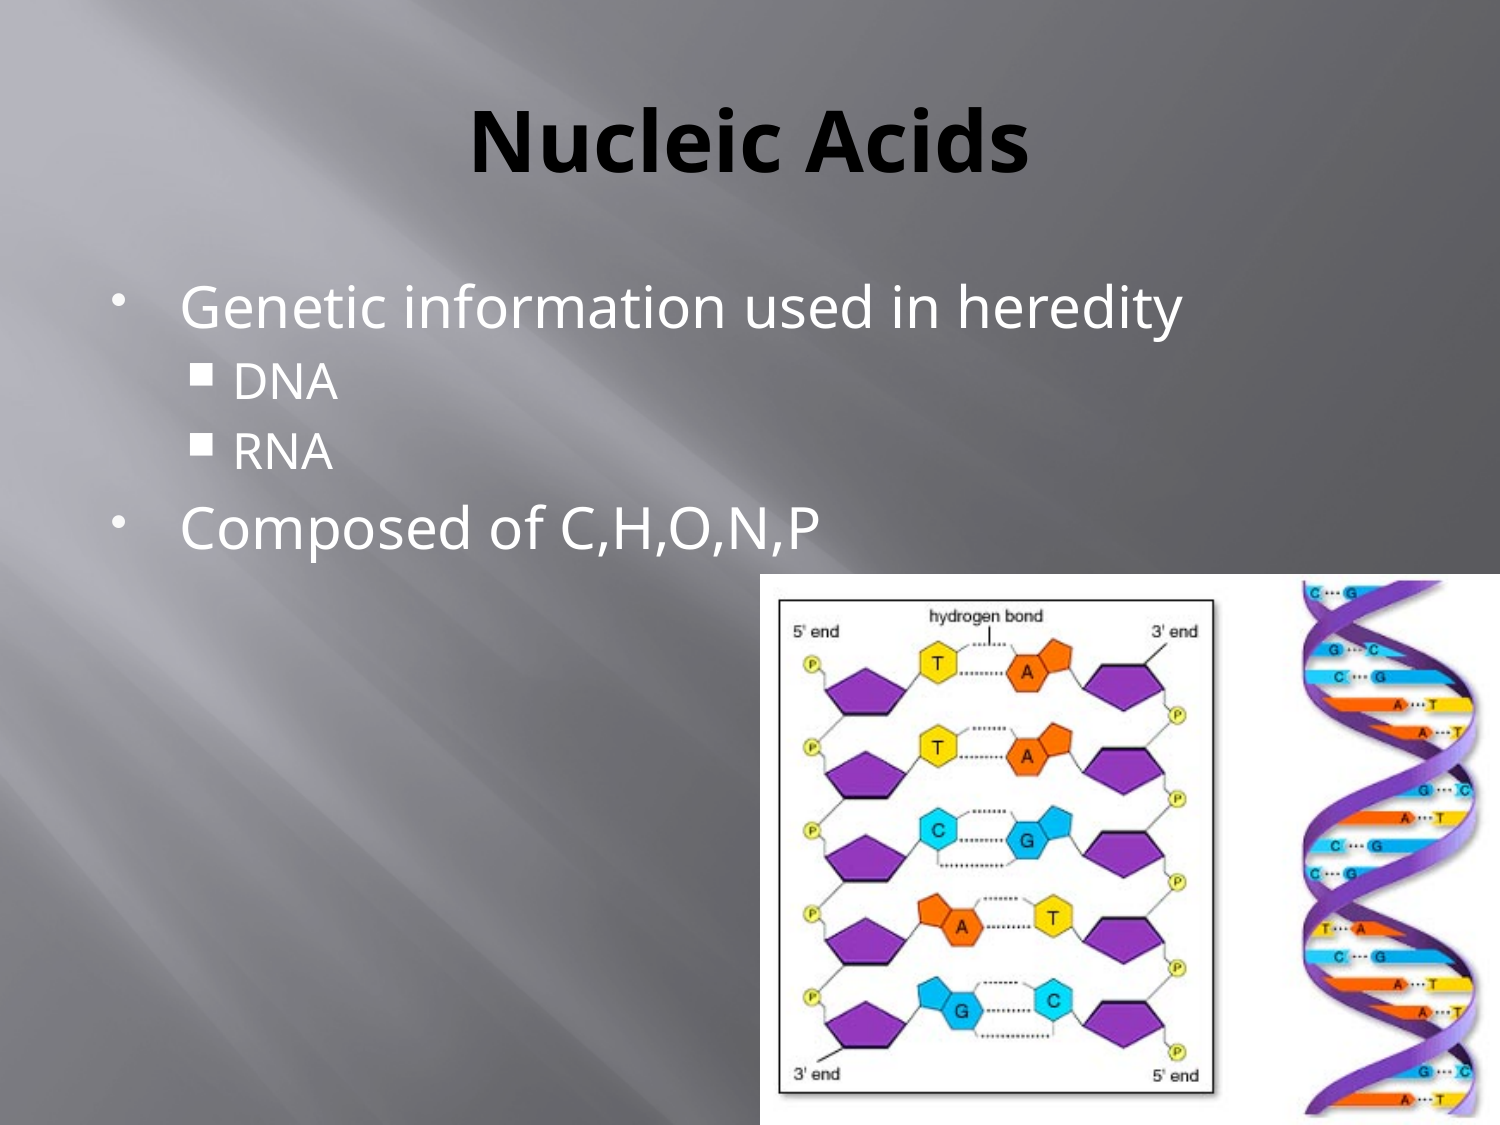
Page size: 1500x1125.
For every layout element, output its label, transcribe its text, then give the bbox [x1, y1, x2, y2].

picture [760, 574, 1500, 1125]
title Nucleic Acids [75, 45, 1425, 233]
list Genetic information used in heredity DNA RNA Composed of C,H,O,N,P [75, 262, 1425, 1035]
